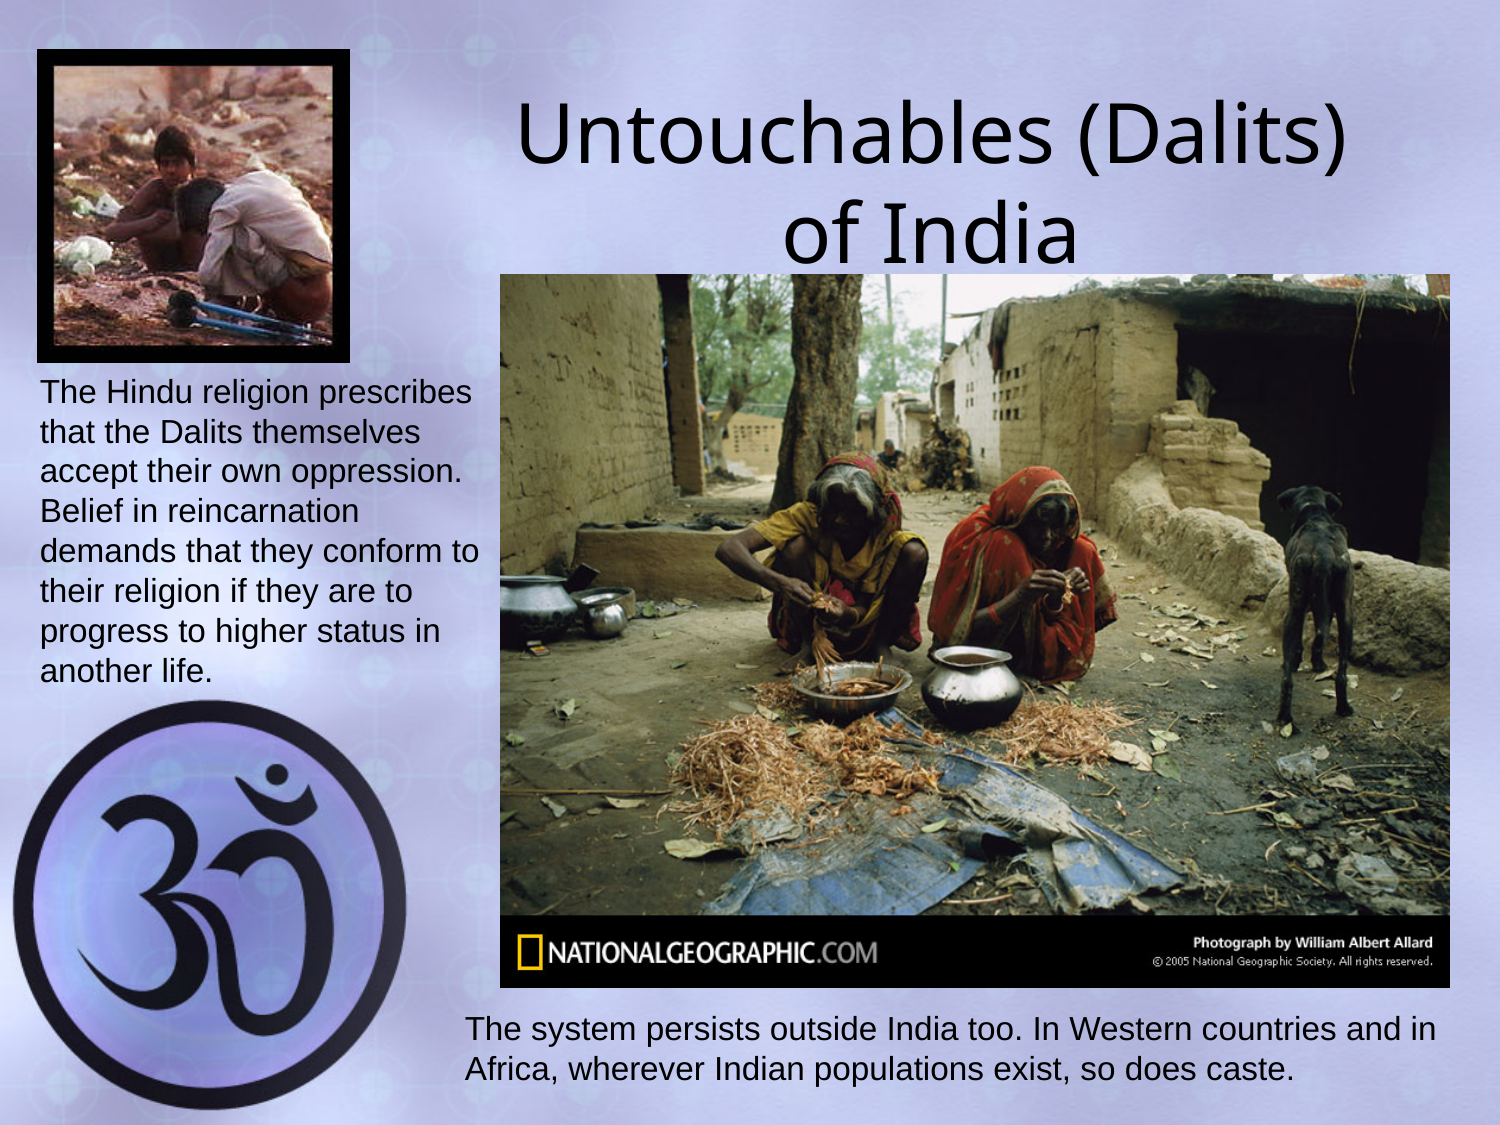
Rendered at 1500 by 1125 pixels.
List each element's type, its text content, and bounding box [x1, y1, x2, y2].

text_box The system persists outside India too. In Western countries and in Africa, wherever Indian populations exist, so does caste. [449, 999, 1500, 1125]
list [499, 274, 1451, 988]
picture [0, 0, 1500, 1125]
text_box The Hindu religion prescribes that the Dalits themselves accept their own oppression. Belief in reincarnation demands that they conform to their religion if they are to progress to higher status in another life. [24, 362, 494, 697]
title Untouchables (Dalits) of India [474, 24, 1388, 288]
